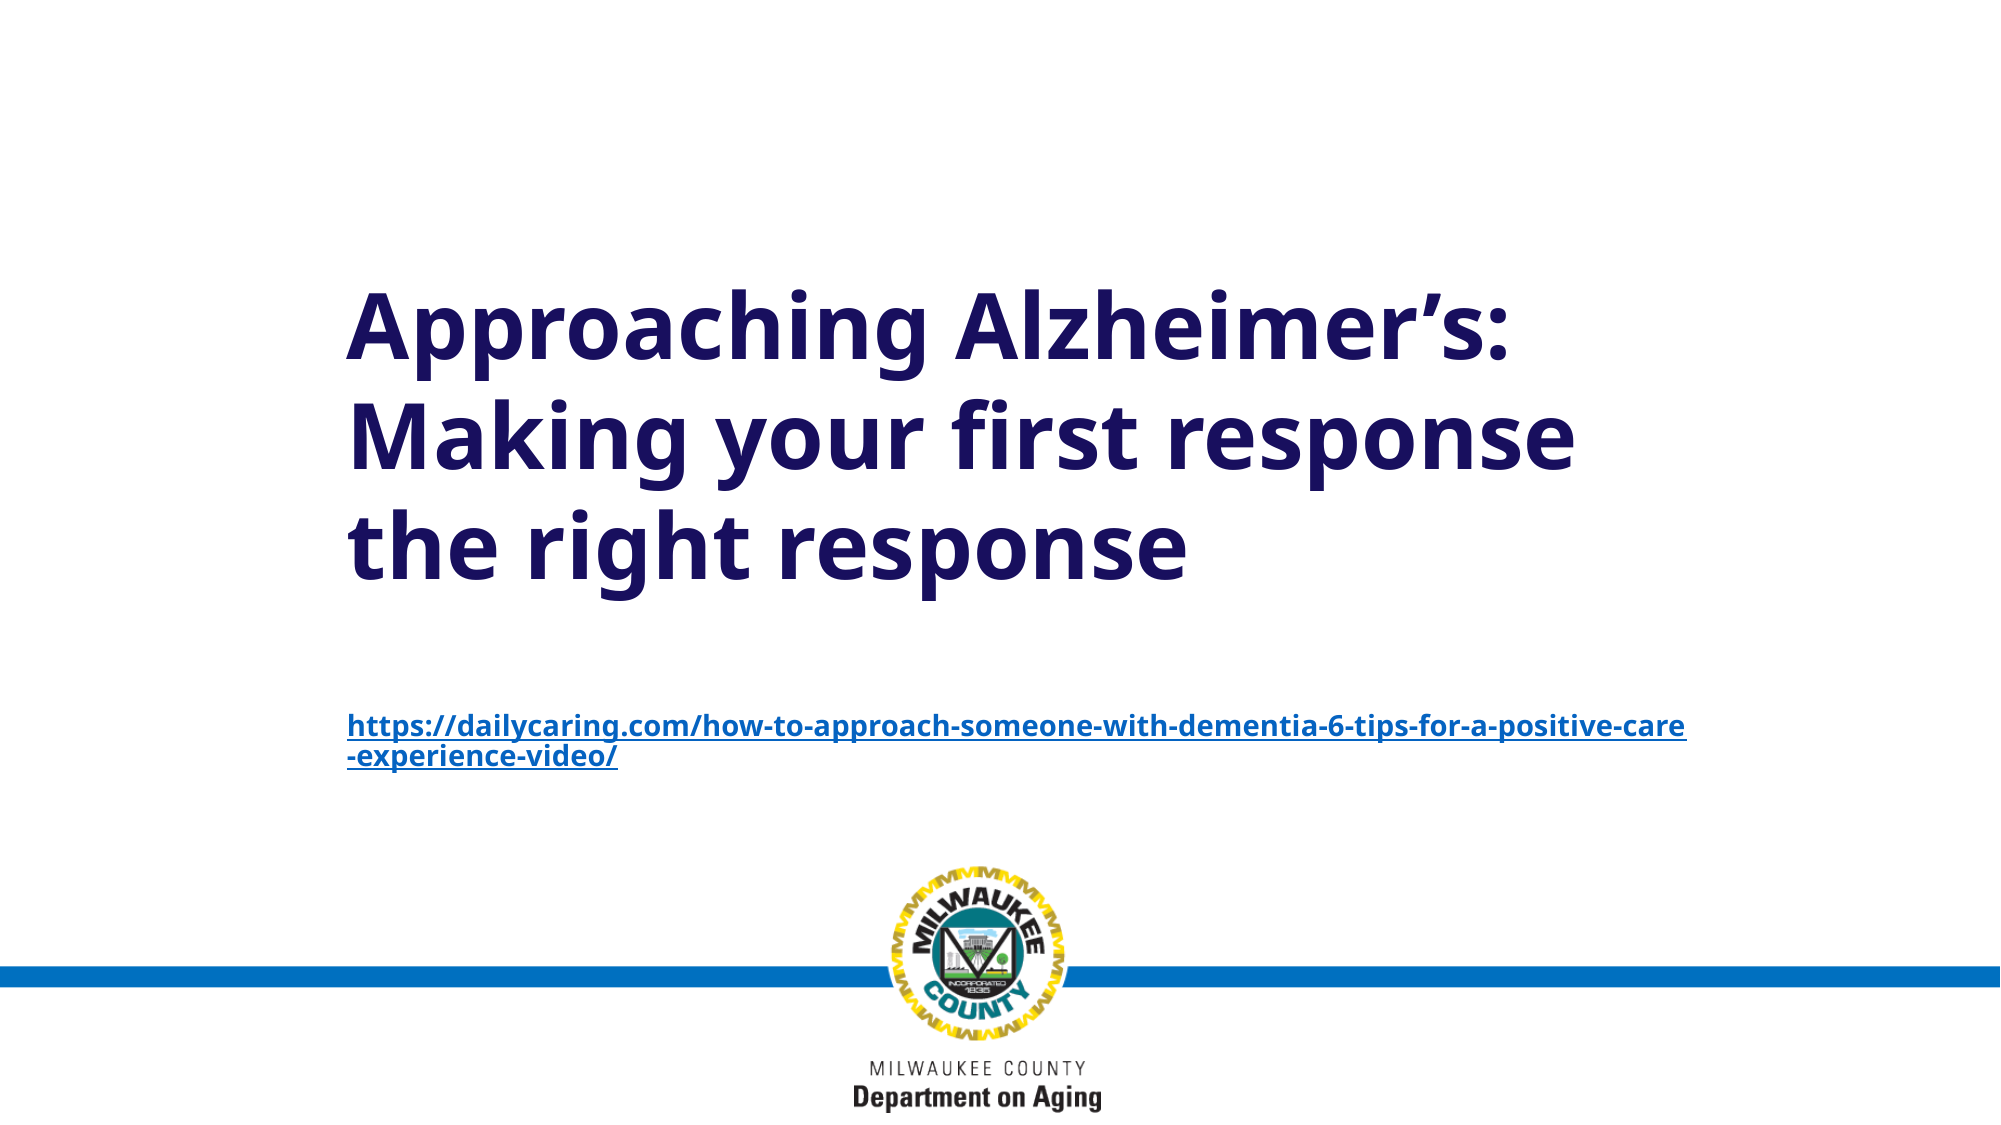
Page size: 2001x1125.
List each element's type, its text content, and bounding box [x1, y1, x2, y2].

text_box Approaching Alzheimer’s: Making your first response the right response https://dailycaring.com/how-to-approach-someone-with-dementia-6-tips-for-a-positive-care-experience-video/ [332, 260, 1702, 925]
picture [854, 925, 1101, 1113]
